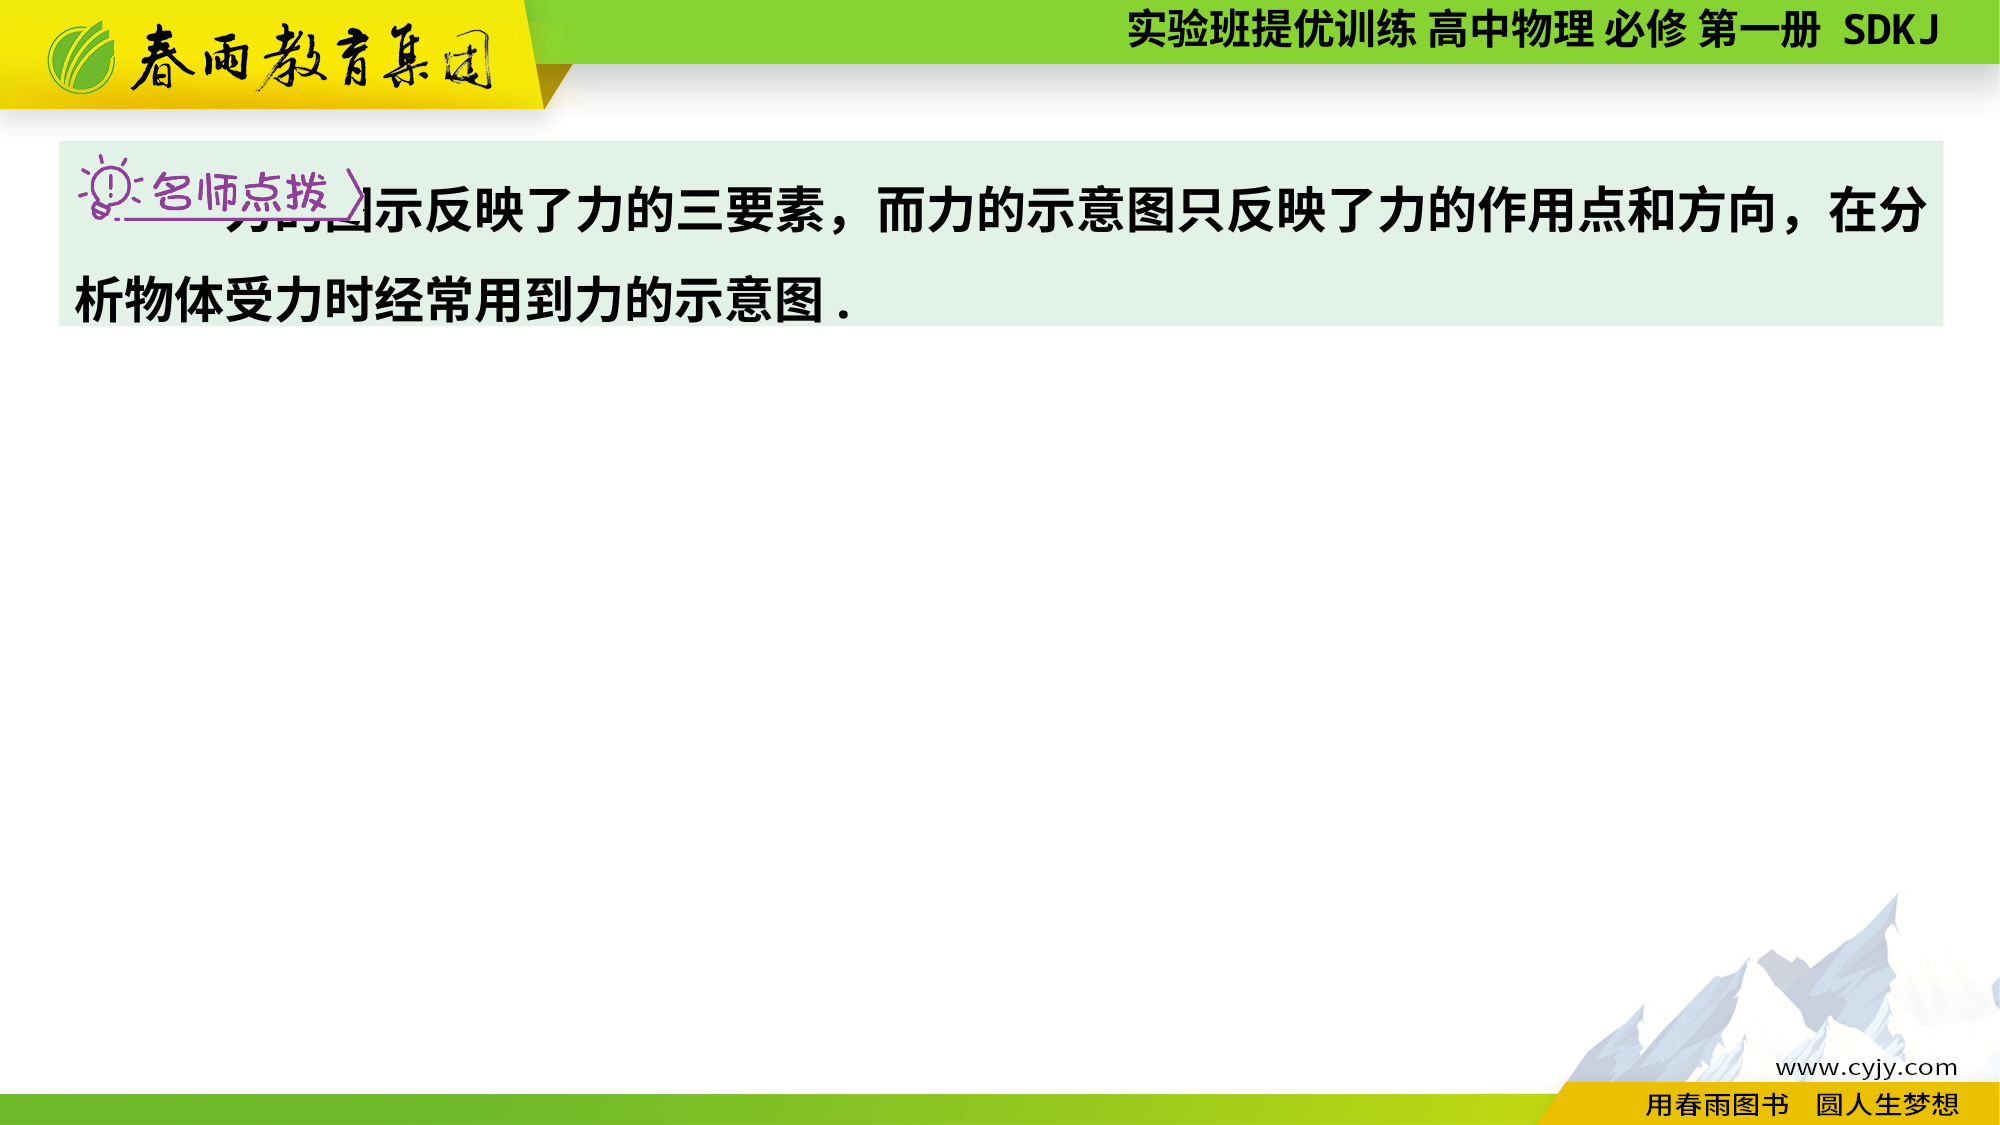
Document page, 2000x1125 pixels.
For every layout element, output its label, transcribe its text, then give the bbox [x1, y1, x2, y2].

list 力的图示反映了力的三要素，而力的示意图只反映了力的作用点和方向，在分析物体受力时经常用到力的示意图. [59, 140, 1944, 327]
picture [0, 0, 2000, 1125]
